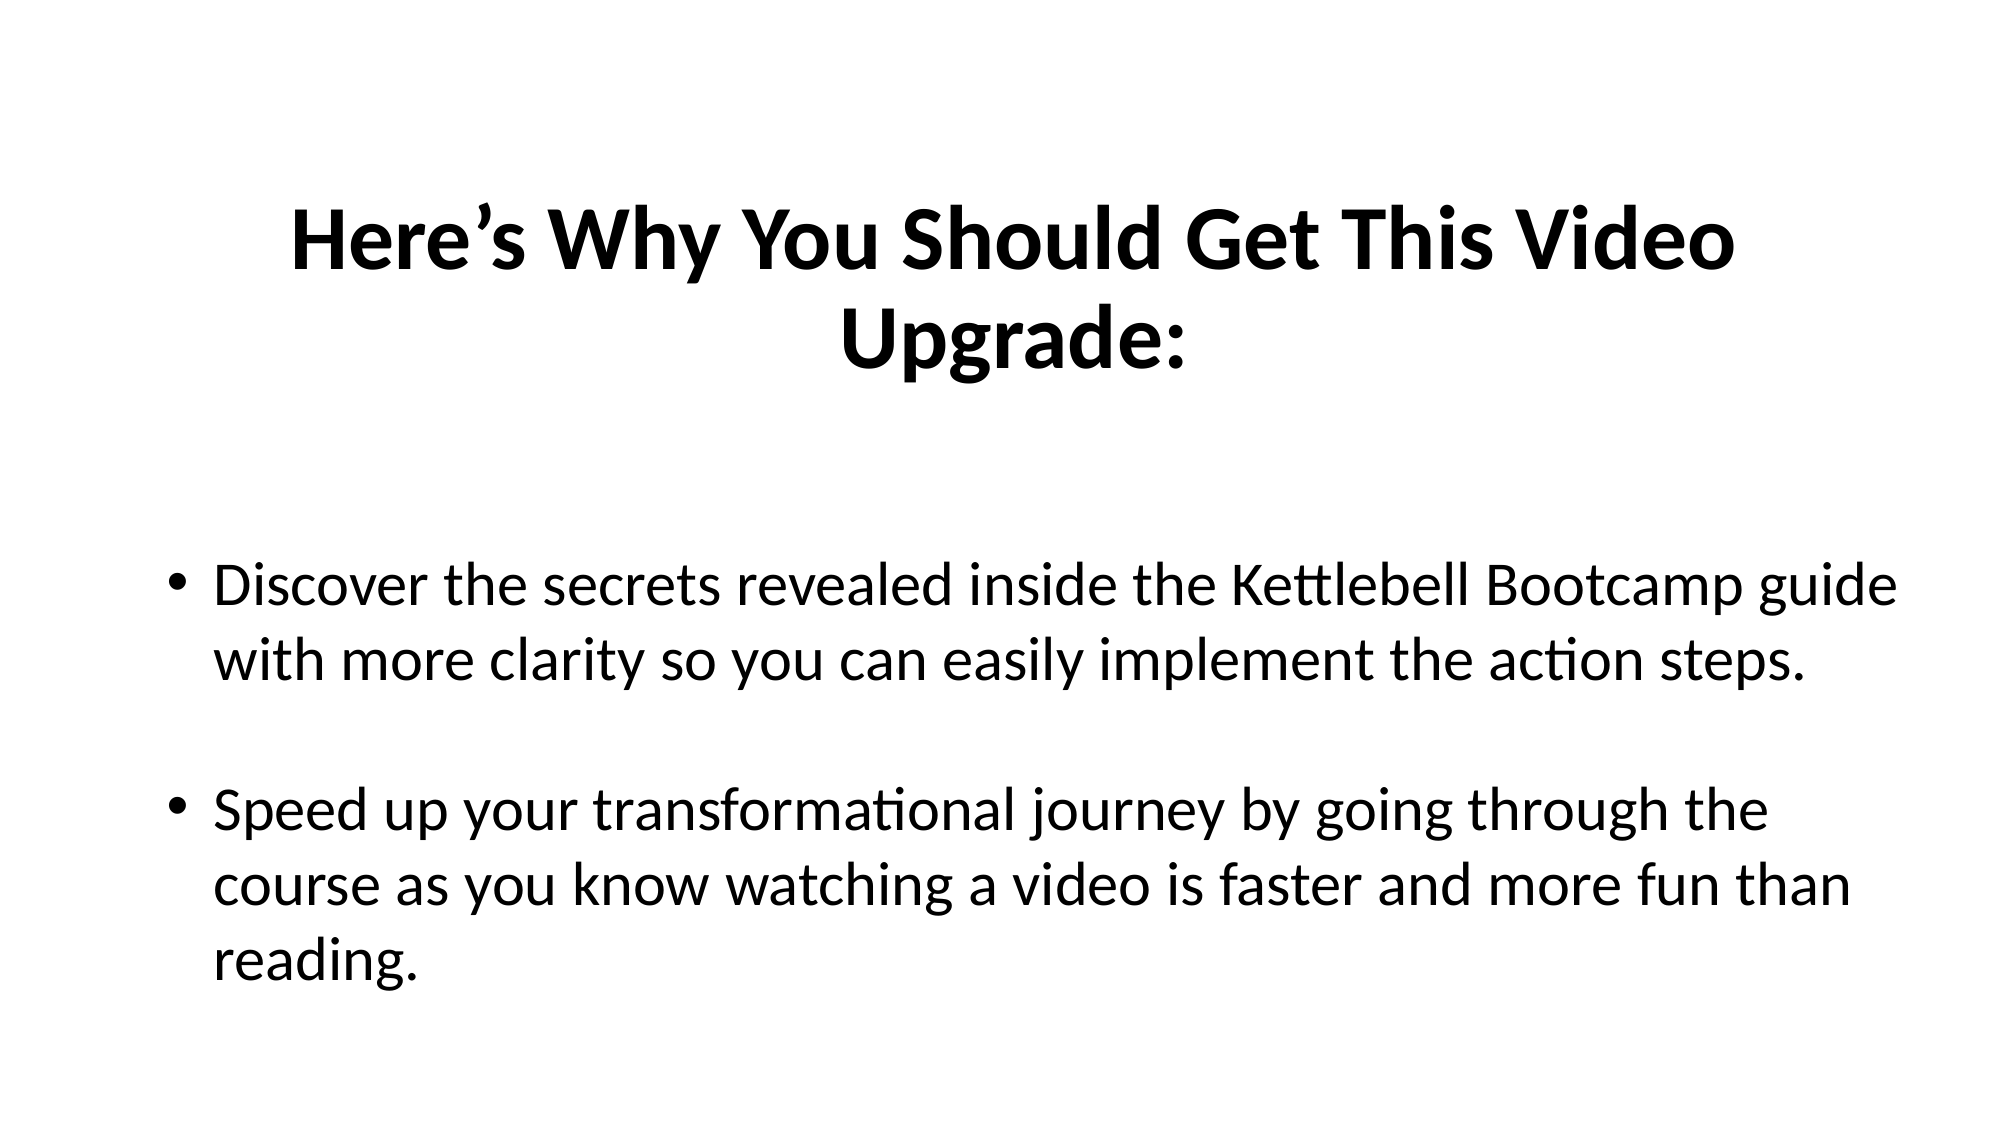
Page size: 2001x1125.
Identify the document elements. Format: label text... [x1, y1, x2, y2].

text_box Discover the secrets revealed inside the Kettlebell Bootcamp guide with more clarity so you can easily implement the action steps. Speed up your transformational journey by going through the course as you know watching a video is faster and more fun than reading. [151, 535, 1956, 1000]
title Here’s Why You Should Get This Video Upgrade: [151, 356, 1877, 535]
